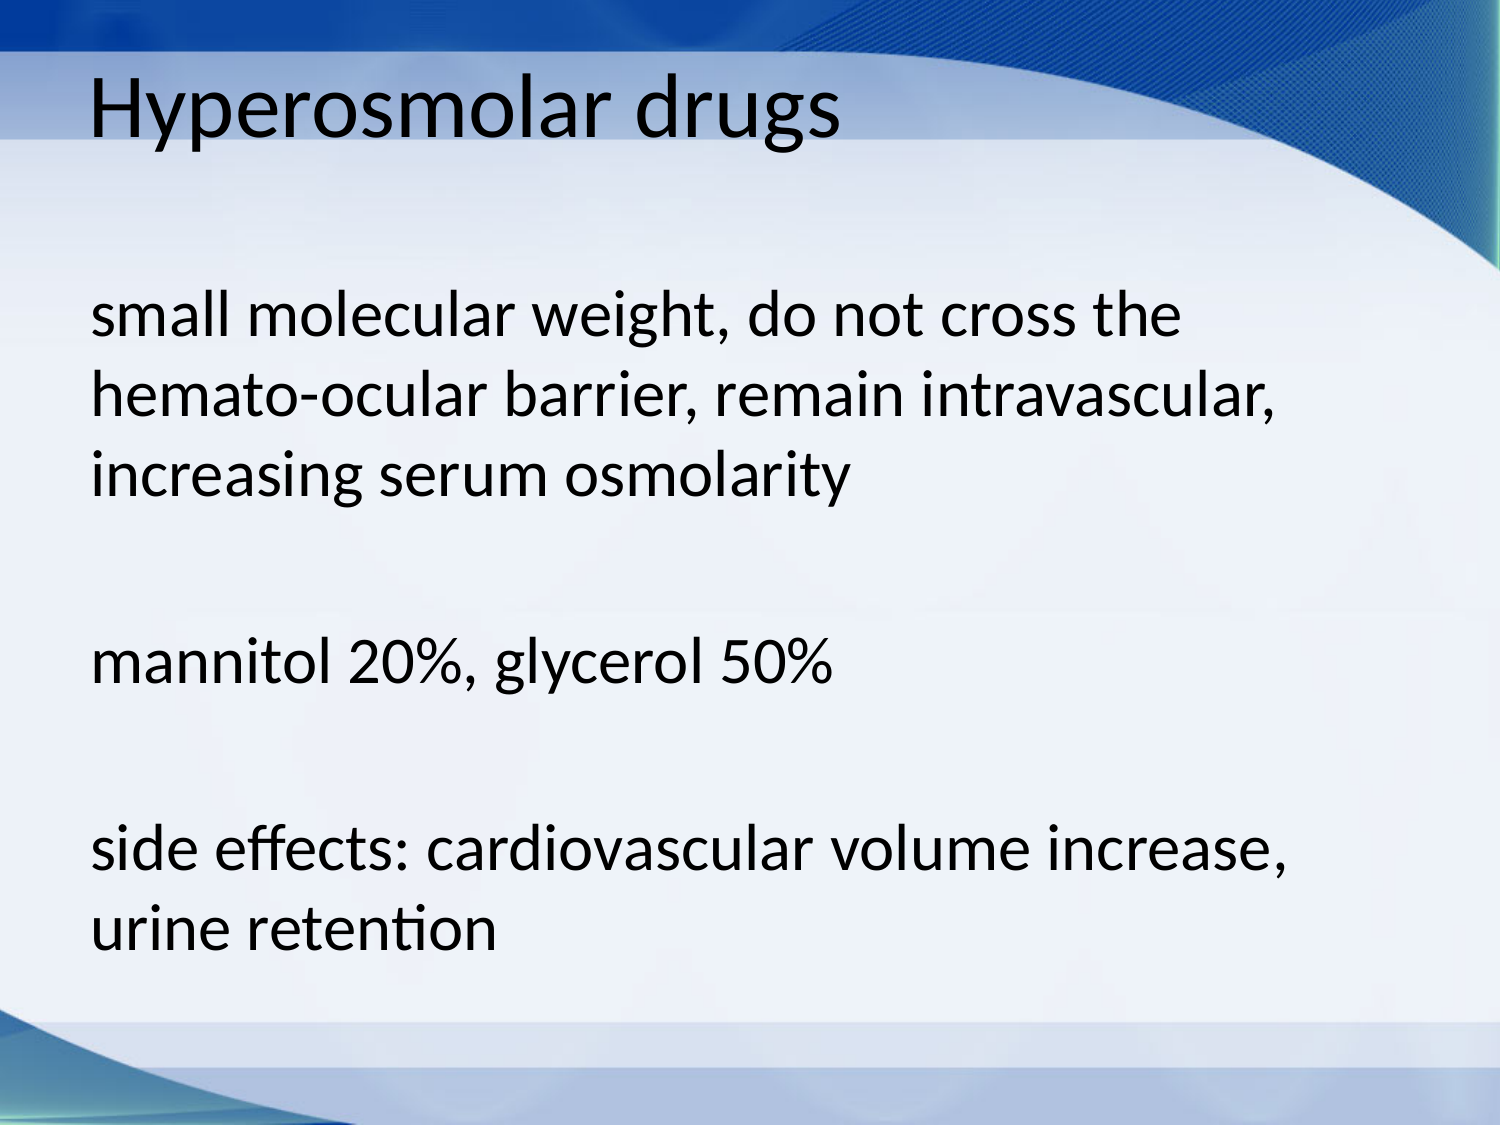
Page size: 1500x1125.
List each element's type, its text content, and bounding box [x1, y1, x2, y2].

picture [0, 0, 1500, 1125]
list small molecular weight, do not cross the hemato-ocular barrier, remain intravascular, increasing serum osmolarity mannitol 20%, glycerol 50% side effects: cardiovascular volume increase, urine retention [75, 262, 1425, 1005]
title Hyperosmolar drugs [73, 7, 1424, 195]
